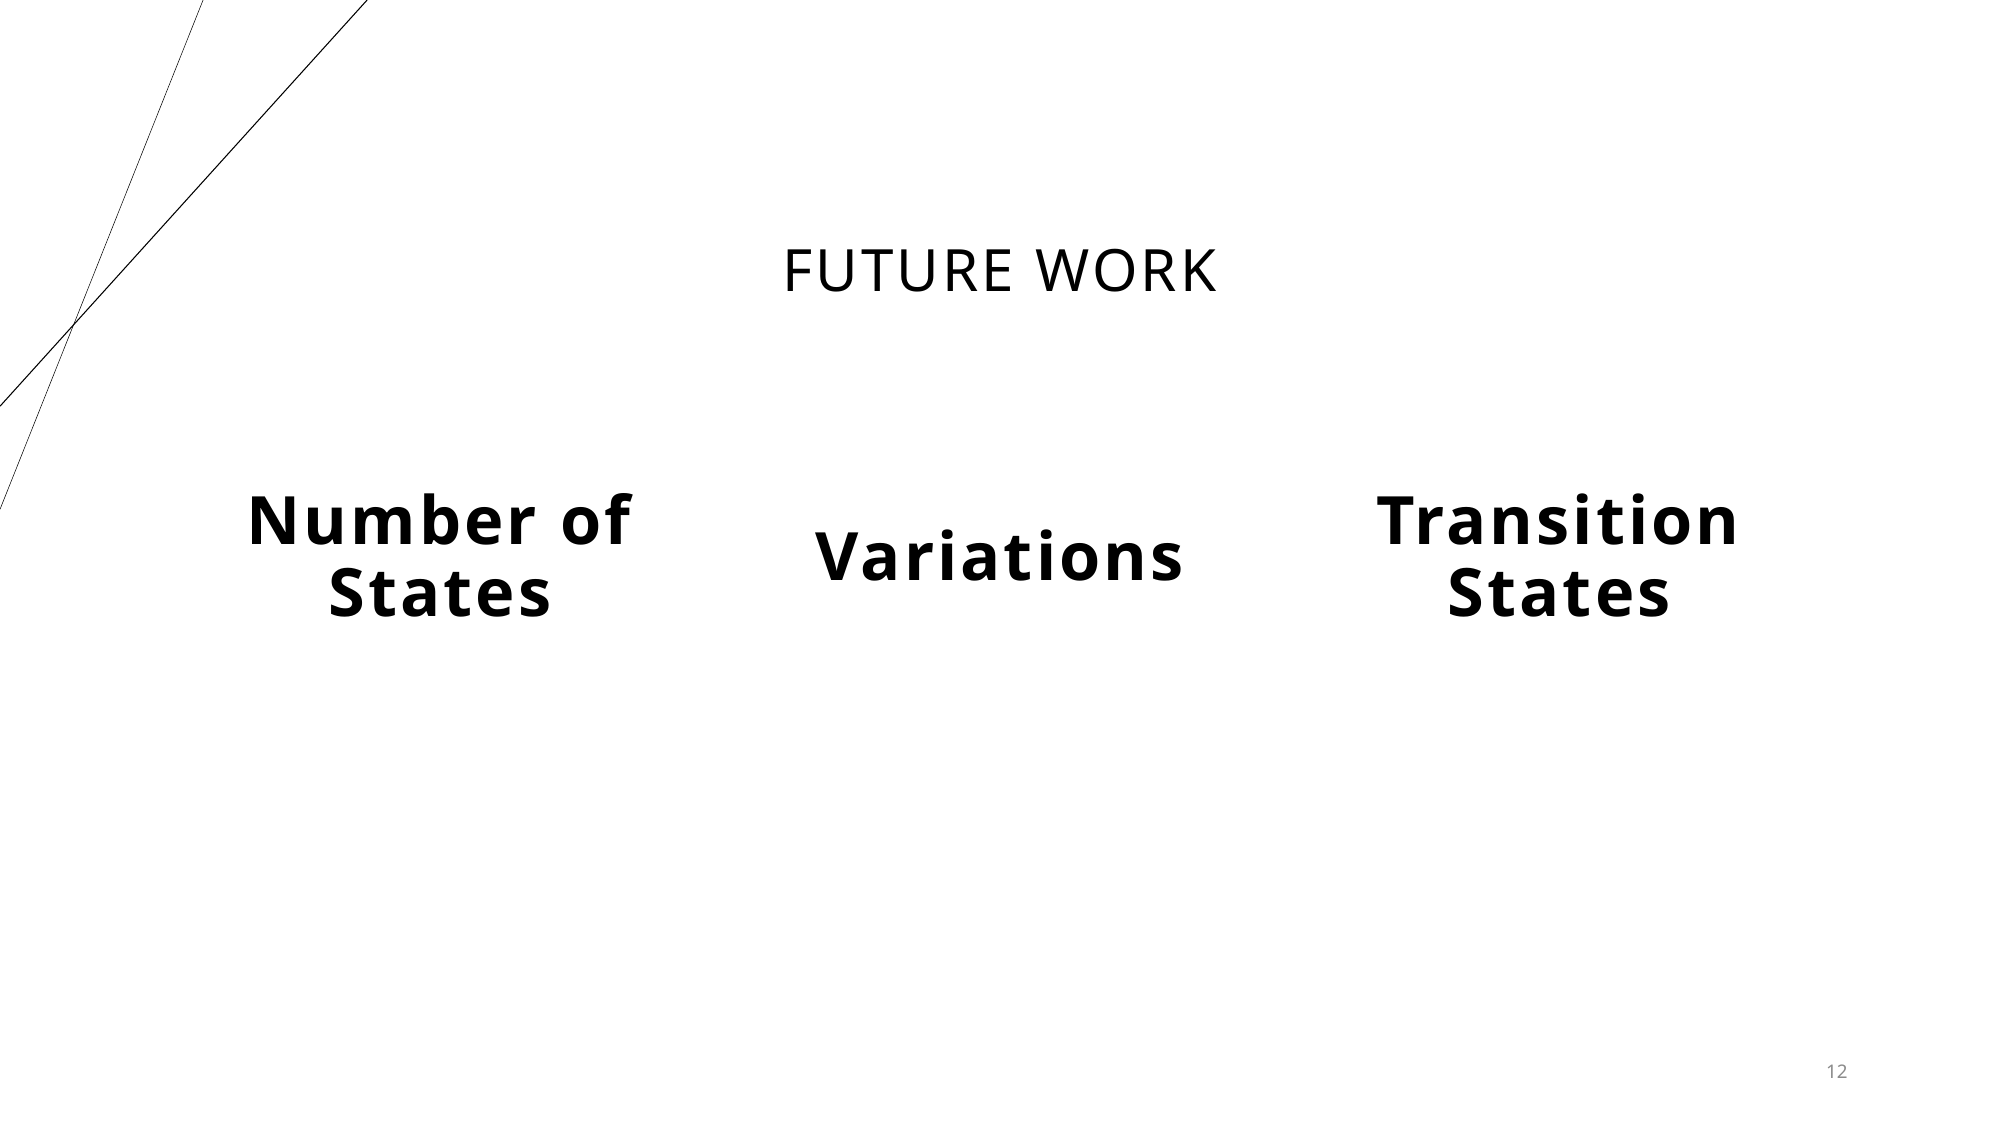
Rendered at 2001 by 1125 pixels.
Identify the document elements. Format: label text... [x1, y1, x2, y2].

list Number of States [203, 495, 677, 622]
title Future Work [203, 85, 1797, 312]
list Variations [762, 495, 1238, 622]
slide_number 12 [1412, 1042, 1863, 1103]
list Transition States [1323, 495, 1797, 622]
